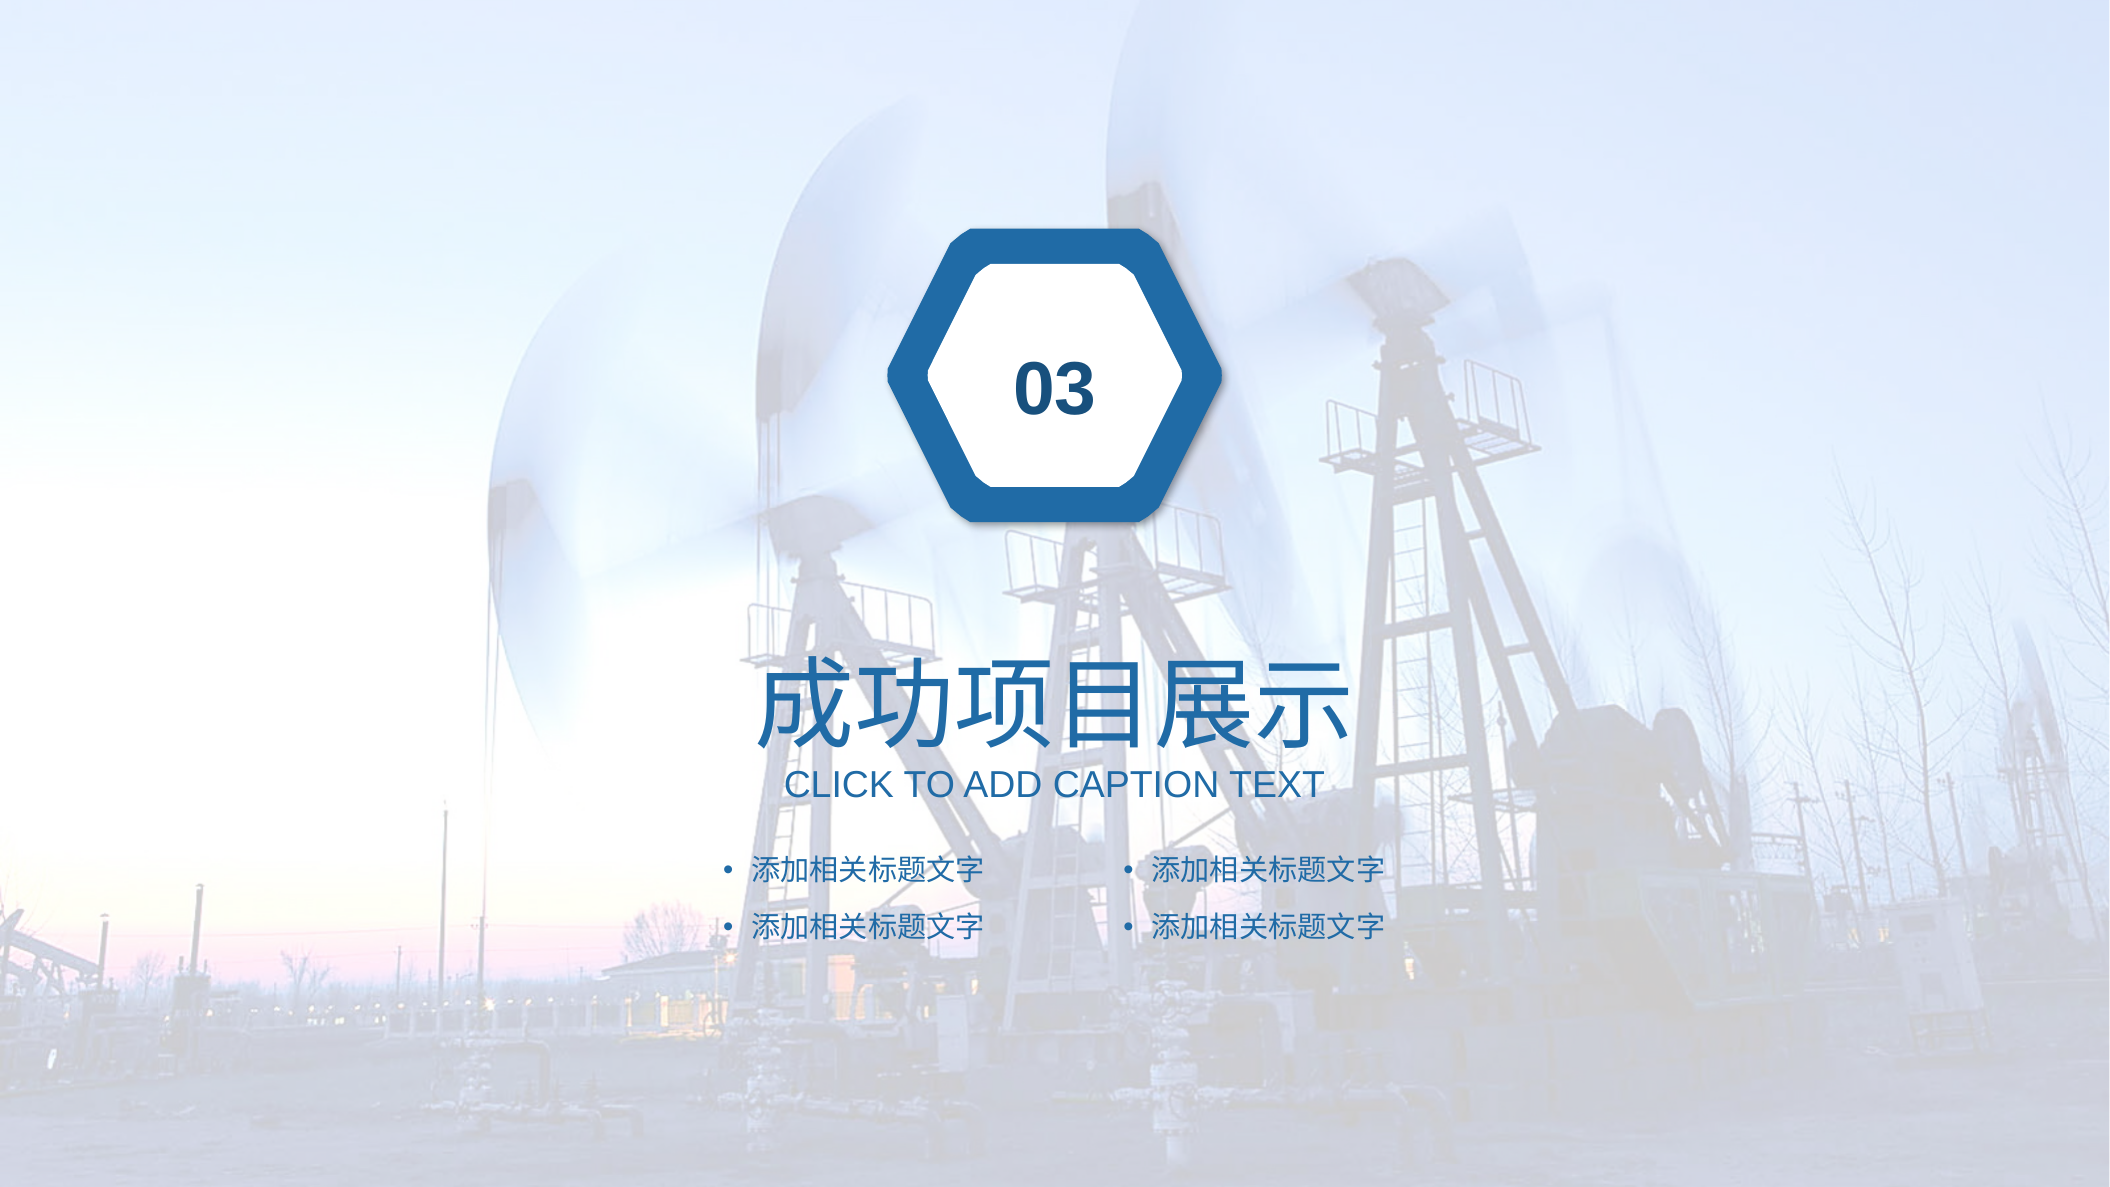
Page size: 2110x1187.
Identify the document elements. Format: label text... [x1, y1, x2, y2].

text_box 添加相关标题文字 [1123, 851, 1386, 887]
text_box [887, 228, 1222, 523]
text_box 添加相关标题文字 [722, 851, 986, 887]
text_box 添加相关标题文字 [1123, 908, 1386, 944]
text_box 添加相关标题文字 [722, 908, 986, 944]
